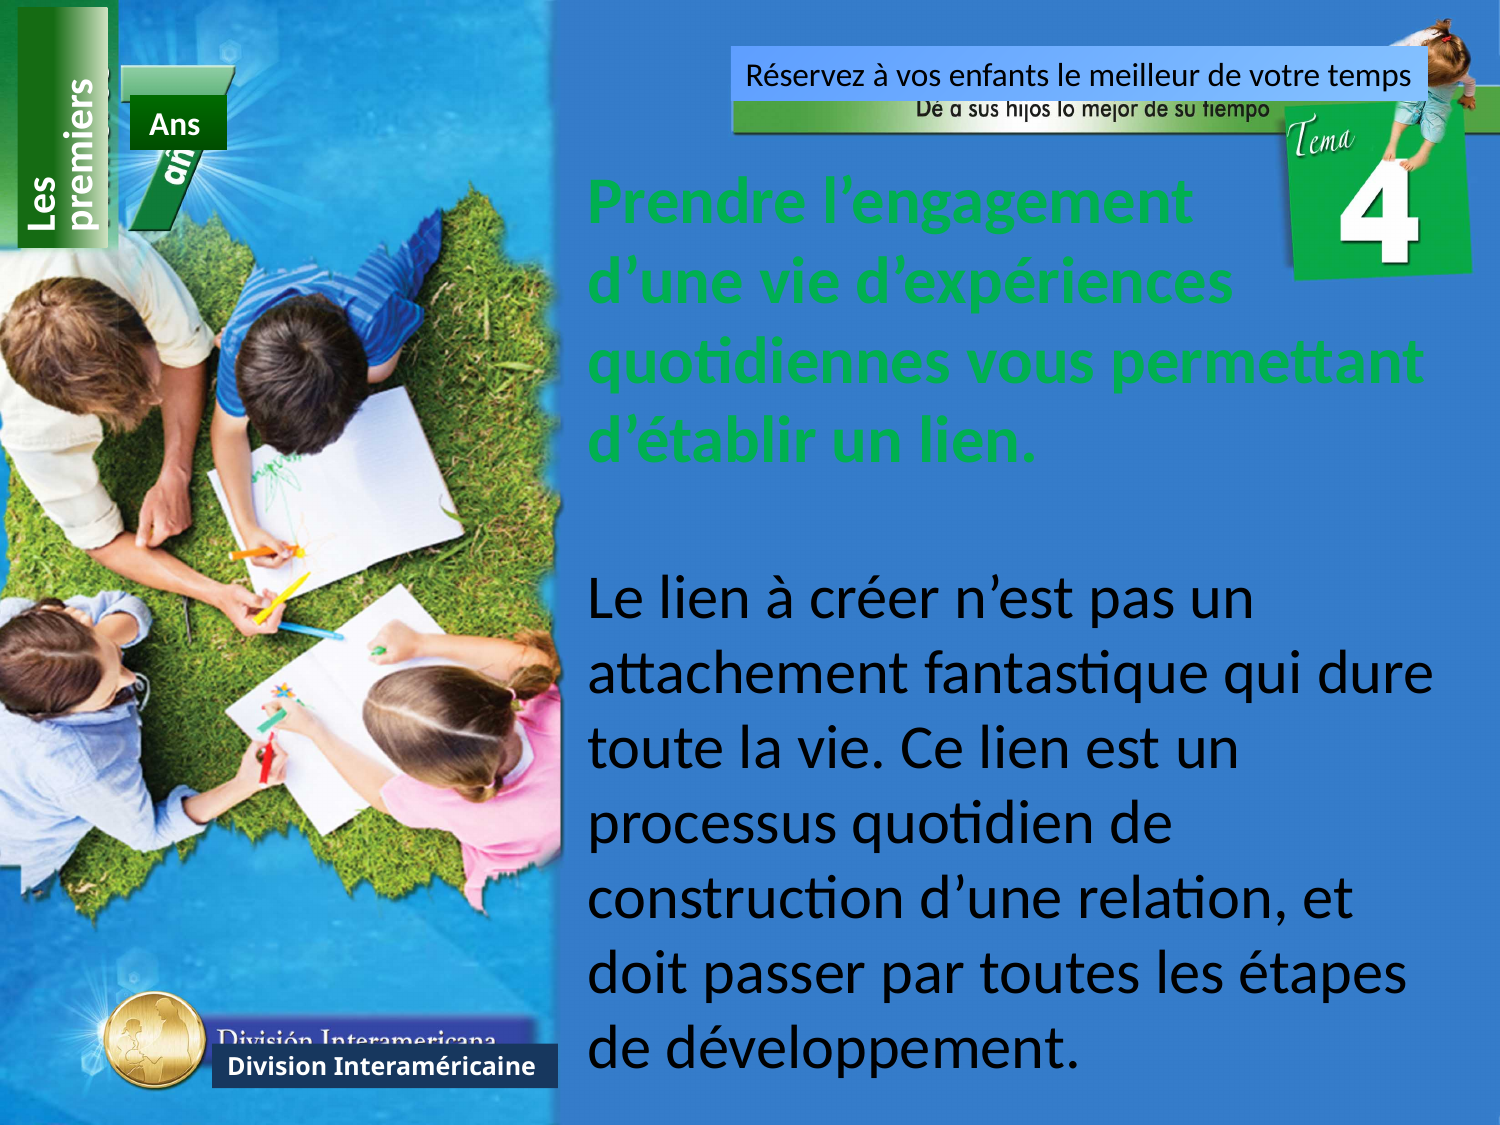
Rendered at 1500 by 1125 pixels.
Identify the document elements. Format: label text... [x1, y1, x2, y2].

text_box Ans [130, 95, 227, 150]
text_box Prendre l’engagement d’une vie d’expériences quotidiennes vous permettant d’établir un lien. Le lien à créer n’est pas un attachement fantastique qui dure toute la vie. Ce lien est un processus quotidien de construction d’une relation, et doit passer par toutes les étapes de développement. [572, 149, 1471, 1089]
text_box Division Interaméricaine [212, 1043, 558, 1089]
picture [0, 0, 1500, 1125]
text_box Les premiers [17, 7, 108, 248]
text_box Réservez à vos enfants le meilleur de votre temps [730, 46, 1428, 101]
